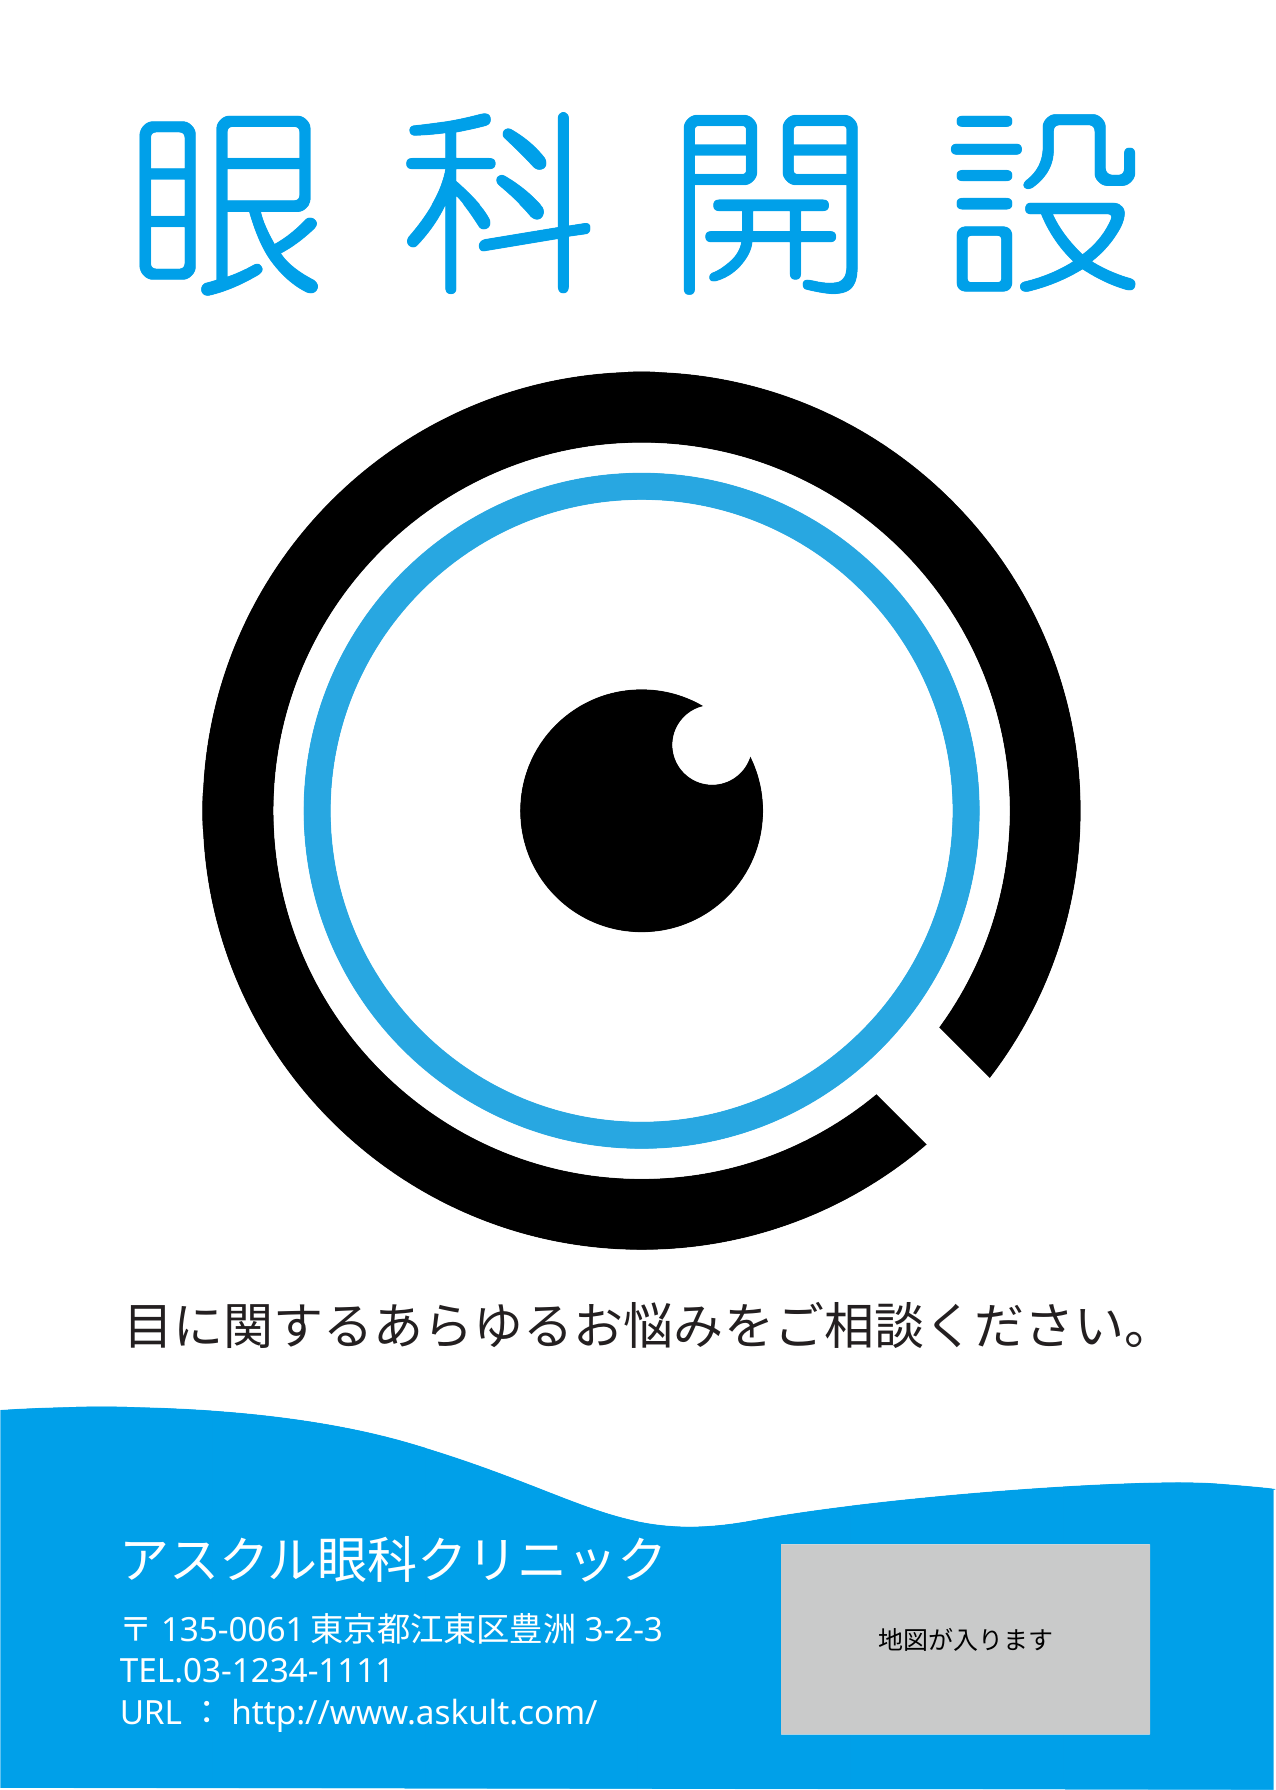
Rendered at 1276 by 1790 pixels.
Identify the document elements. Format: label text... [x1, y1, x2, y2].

picture [421, 1706, 431, 1723]
picture [152, 228, 184, 268]
picture [392, 1554, 400, 1560]
picture [554, 1615, 561, 1640]
picture [487, 1541, 505, 1579]
picture [161, 1659, 173, 1681]
picture [250, 1618, 264, 1641]
picture [185, 1618, 195, 1626]
picture [142, 1659, 154, 1681]
picture [202, 371, 1081, 1250]
picture [176, 1543, 212, 1578]
picture [350, 1623, 370, 1643]
picture [228, 128, 299, 157]
picture [616, 1618, 631, 1640]
picture [391, 1707, 407, 1723]
picture [265, 1703, 274, 1724]
picture [363, 1659, 368, 1681]
picture [587, 1630, 601, 1641]
picture [590, 1618, 600, 1626]
picture [275, 1659, 285, 1667]
picture [325, 1659, 330, 1681]
picture [1055, 215, 1110, 253]
picture [269, 1618, 283, 1641]
picture [624, 1539, 659, 1579]
picture [202, 1618, 215, 1639]
picture [313, 1614, 341, 1643]
picture [331, 1707, 340, 1723]
picture [379, 1614, 395, 1643]
text_box 目に関するあらゆるお悩みをご相談ください。 [121, 1292, 1176, 1355]
picture [226, 1539, 261, 1579]
picture [240, 1707, 249, 1723]
picture [437, 1706, 448, 1723]
picture [384, 1707, 391, 1723]
picture [279, 1707, 283, 1731]
picture [121, 1659, 137, 1681]
picture [182, 1630, 196, 1641]
picture [424, 1539, 459, 1579]
picture [130, 1551, 145, 1578]
picture [418, 1715, 424, 1724]
picture [272, 1671, 286, 1682]
picture [294, 1541, 313, 1578]
picture [394, 1541, 401, 1547]
picture [139, 112, 1136, 296]
picture [272, 1541, 284, 1578]
picture [205, 1659, 218, 1668]
picture [587, 1701, 596, 1723]
picture [228, 170, 299, 200]
picture [253, 1703, 262, 1724]
picture [480, 1616, 507, 1643]
picture [185, 1659, 200, 1682]
picture [319, 1701, 328, 1723]
picture [370, 1538, 388, 1581]
picture [290, 1618, 297, 1640]
picture [446, 1614, 474, 1643]
picture [562, 1707, 571, 1723]
picture [135, 1406, 1276, 1790]
picture [520, 1708, 532, 1724]
picture [125, 1625, 146, 1640]
picture [514, 1614, 537, 1625]
picture [358, 1707, 365, 1723]
picture [499, 1703, 508, 1724]
picture [573, 1706, 582, 1723]
picture [148, 1701, 162, 1723]
picture [307, 1701, 316, 1723]
picture [536, 1706, 552, 1724]
picture [782, 1545, 1150, 1734]
picture [649, 1618, 659, 1626]
picture [577, 1553, 583, 1563]
picture [340, 1707, 354, 1723]
picture [389, 1537, 414, 1581]
picture [239, 1659, 243, 1681]
picture [255, 1659, 266, 1670]
picture [398, 1615, 408, 1643]
picture [126, 1542, 164, 1558]
picture [646, 1630, 660, 1641]
picture [344, 1659, 349, 1681]
picture [422, 1617, 441, 1641]
picture [584, 1552, 608, 1581]
picture [589, 1550, 594, 1560]
picture [454, 1699, 466, 1723]
picture [321, 1539, 335, 1577]
picture [231, 1618, 245, 1641]
picture [471, 1707, 481, 1724]
picture [486, 1625, 502, 1636]
picture [152, 180, 184, 215]
picture [168, 1701, 181, 1723]
picture [336, 1539, 364, 1581]
picture [561, 1615, 568, 1642]
picture [152, 133, 184, 168]
picture [284, 1707, 294, 1724]
picture [557, 1707, 561, 1723]
picture [205, 1671, 218, 1682]
picture [382, 1659, 387, 1681]
picture [346, 1614, 373, 1619]
picture [513, 1628, 539, 1642]
picture [123, 1701, 141, 1724]
picture [365, 1707, 381, 1723]
picture [290, 1659, 306, 1681]
picture [569, 1614, 573, 1643]
